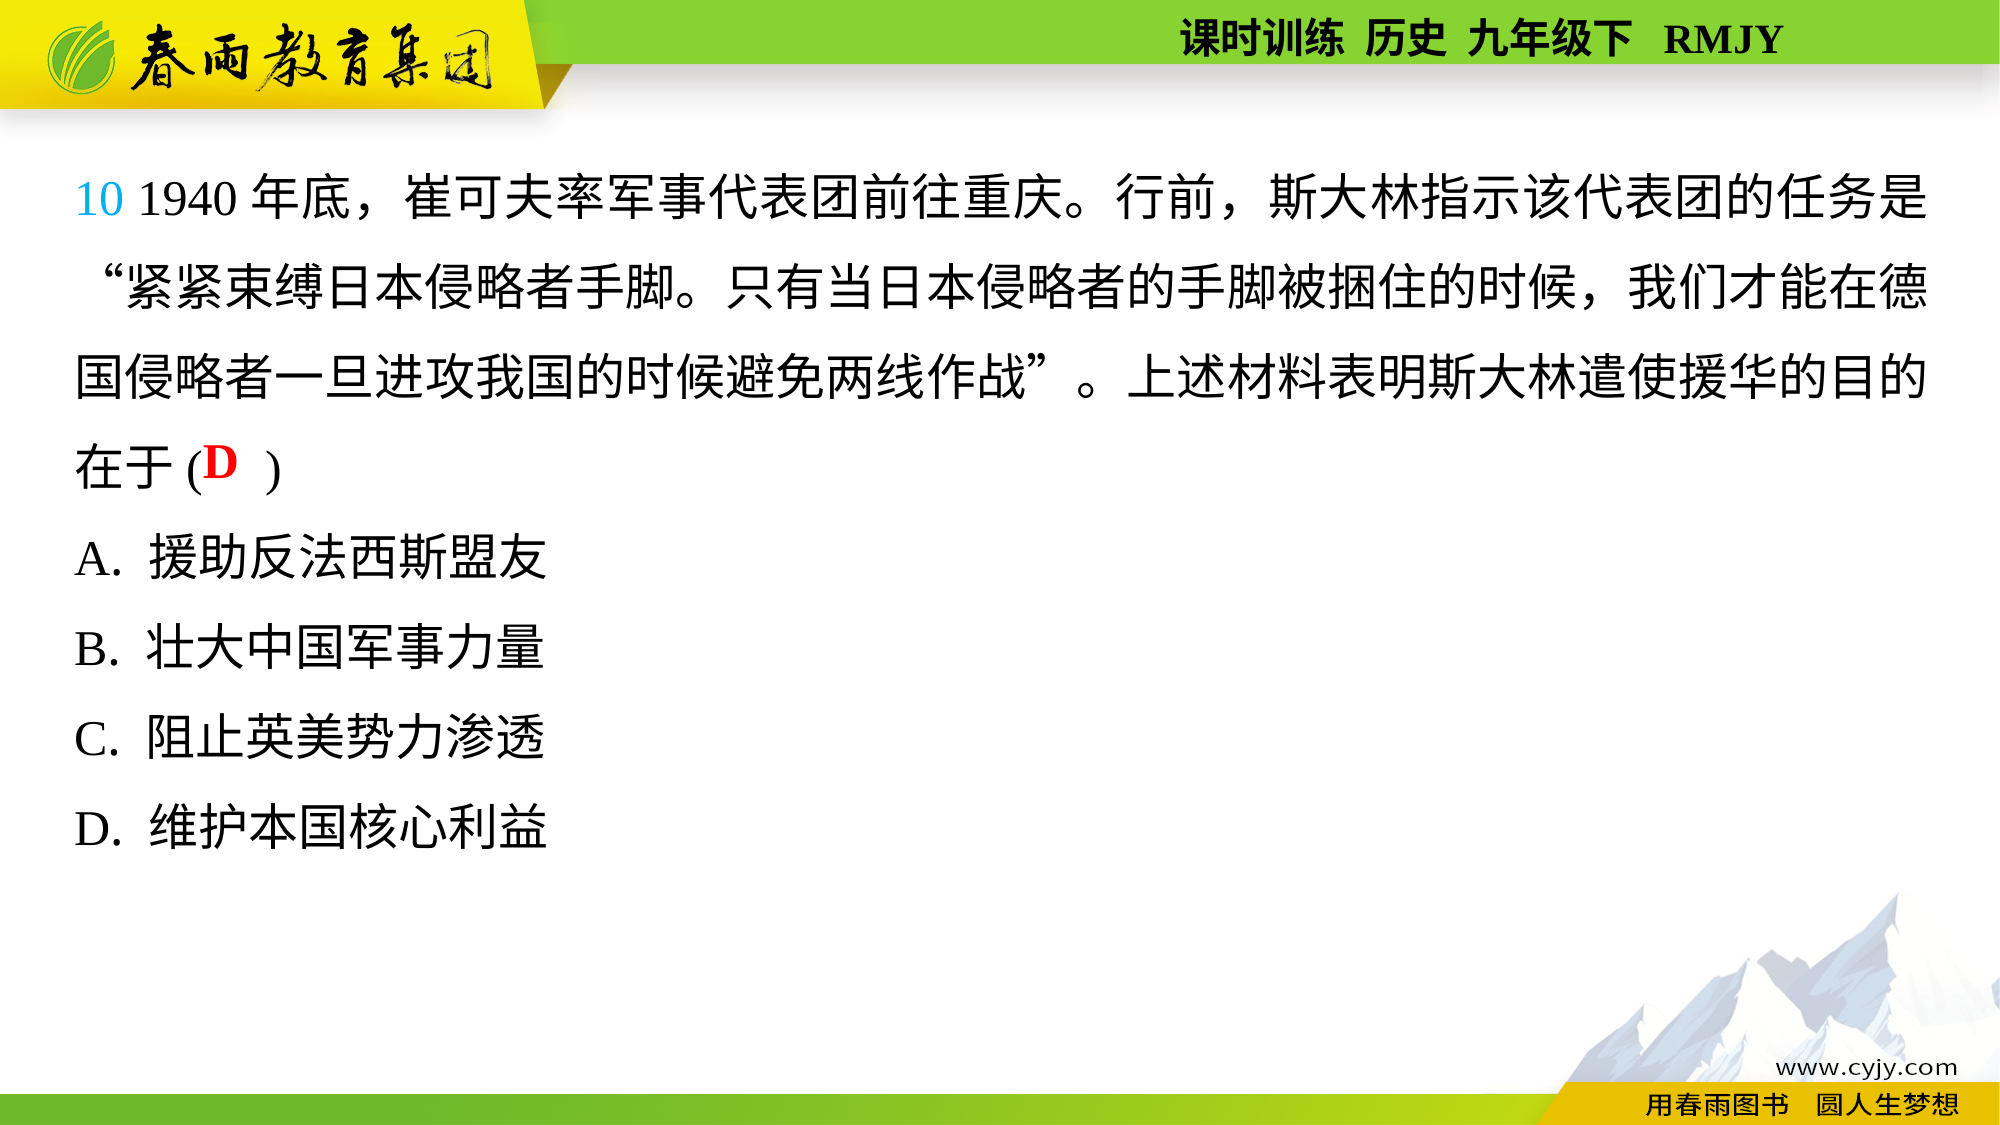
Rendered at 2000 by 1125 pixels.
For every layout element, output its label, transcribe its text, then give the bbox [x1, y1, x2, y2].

text_box D [188, 421, 254, 497]
list 10 1940年底，崔可夫率军事代表团前往重庆。行前，斯大林指示该代表团的任务是“紧紧束缚日本侵略者手脚。只有当日本侵略者的手脚被捆住的时候，我们才能在德国侵略者一旦进攻我国的时候避免两线作战”。上述材料表明斯大林遣使援华的目的在于( ) A. 援助反法西斯盟友 B. 壮大中国军事力量 C. 阻止英美势力渗透 D. 维护本国核心利益 [59, 127, 1944, 870]
picture [0, 0, 2000, 1125]
